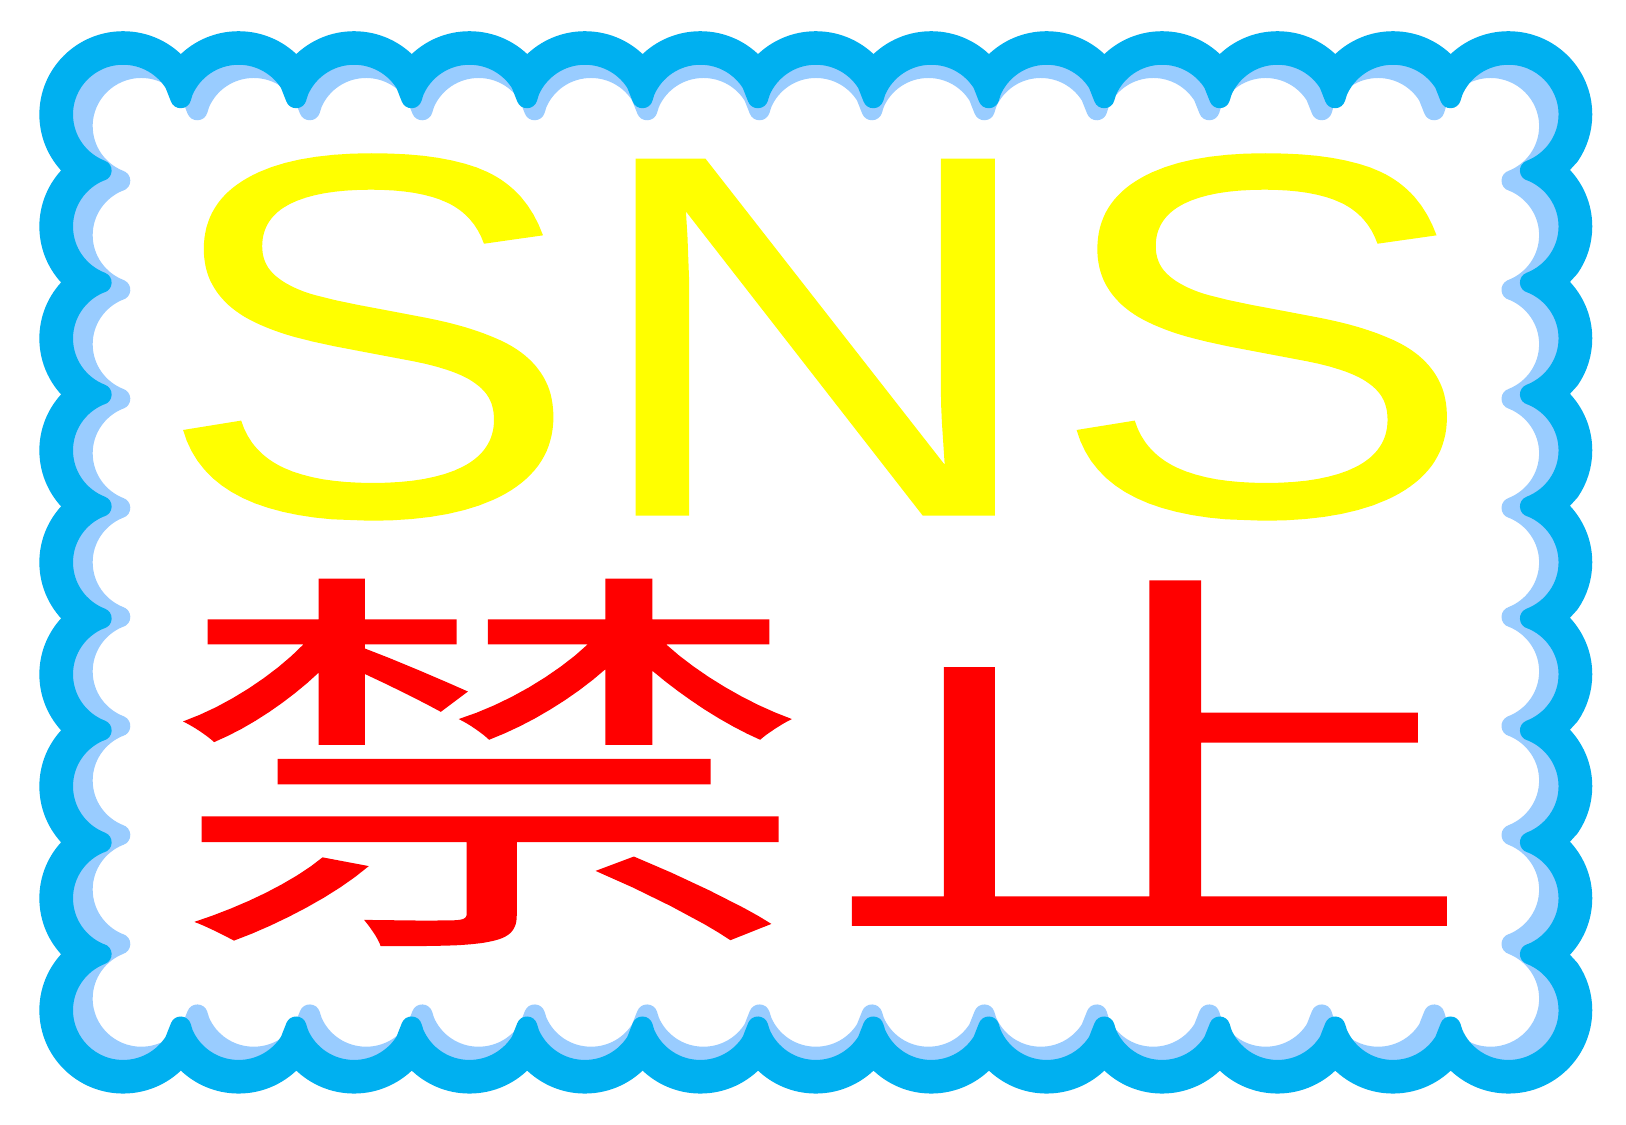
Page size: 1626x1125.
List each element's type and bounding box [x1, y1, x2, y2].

text_box [294, 955, 1337, 1125]
text_box [182, 152, 1448, 947]
text_box [294, 0, 1337, 151]
